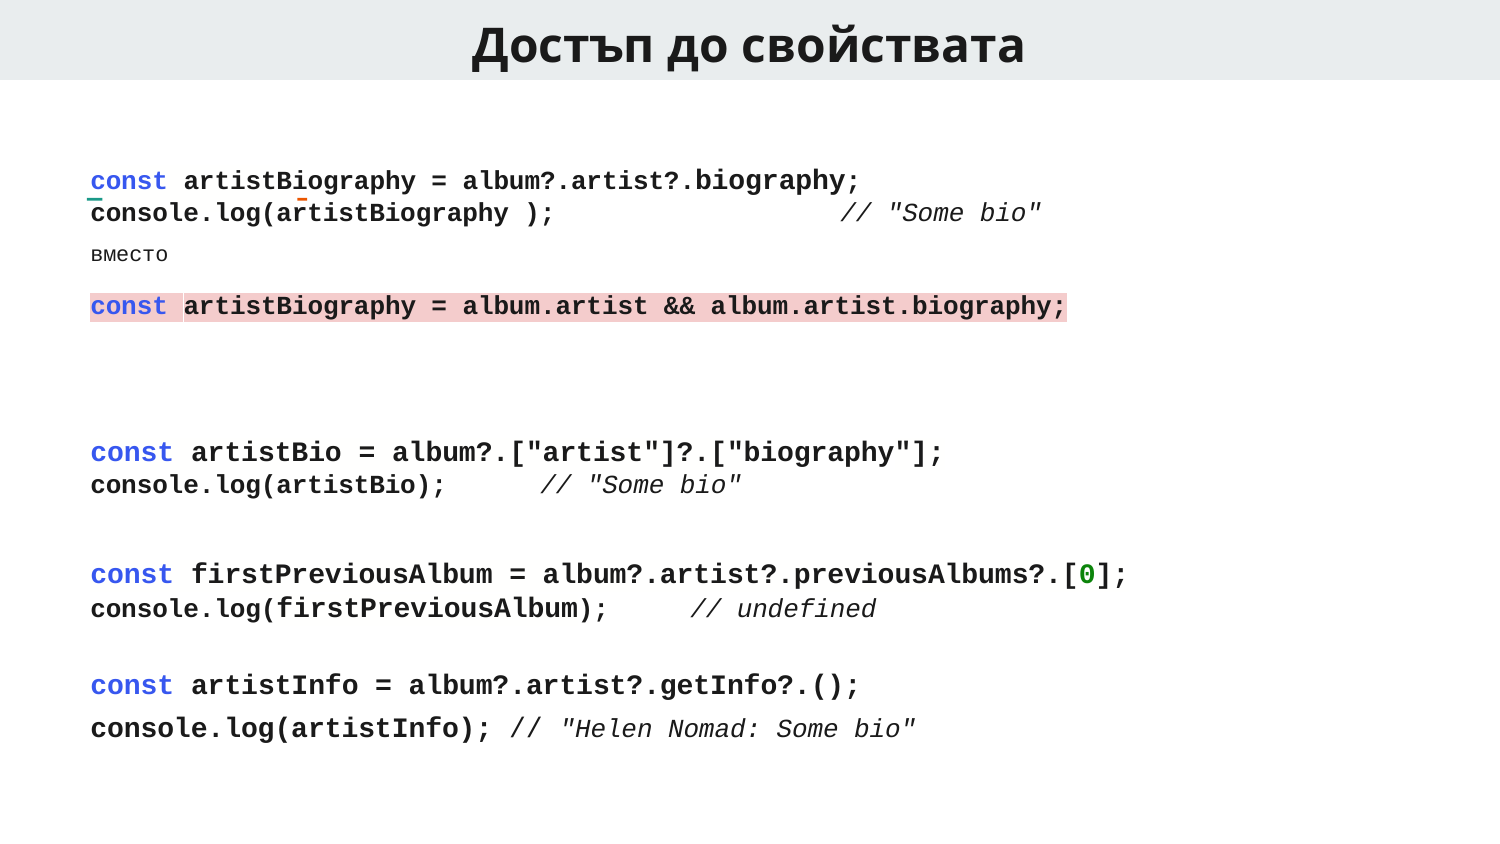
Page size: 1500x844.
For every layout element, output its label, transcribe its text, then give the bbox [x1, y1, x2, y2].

text_box Достъп до свойствата [205, 0, 1295, 88]
text_box const artistBio = album?.["artist"]?.["biography"]; console.log(artistBio); // "Some bio" const firstPreviousAlbum = album?.artist?.previousAlbums?.[0]; console.log(firstPreviousAlbum); // undefined const artistInfo = album?.artist?.getInfo?.(); console.log(artistInfo); // "Helen Nomad: Some bio" [75, 406, 1500, 809]
text_box const artistBiography = album?.artist?.biography; console.log(artistBiography ); // "Some bio" вместо const artistBiography = album.artist && album.artist.biography; [75, 146, 1500, 366]
